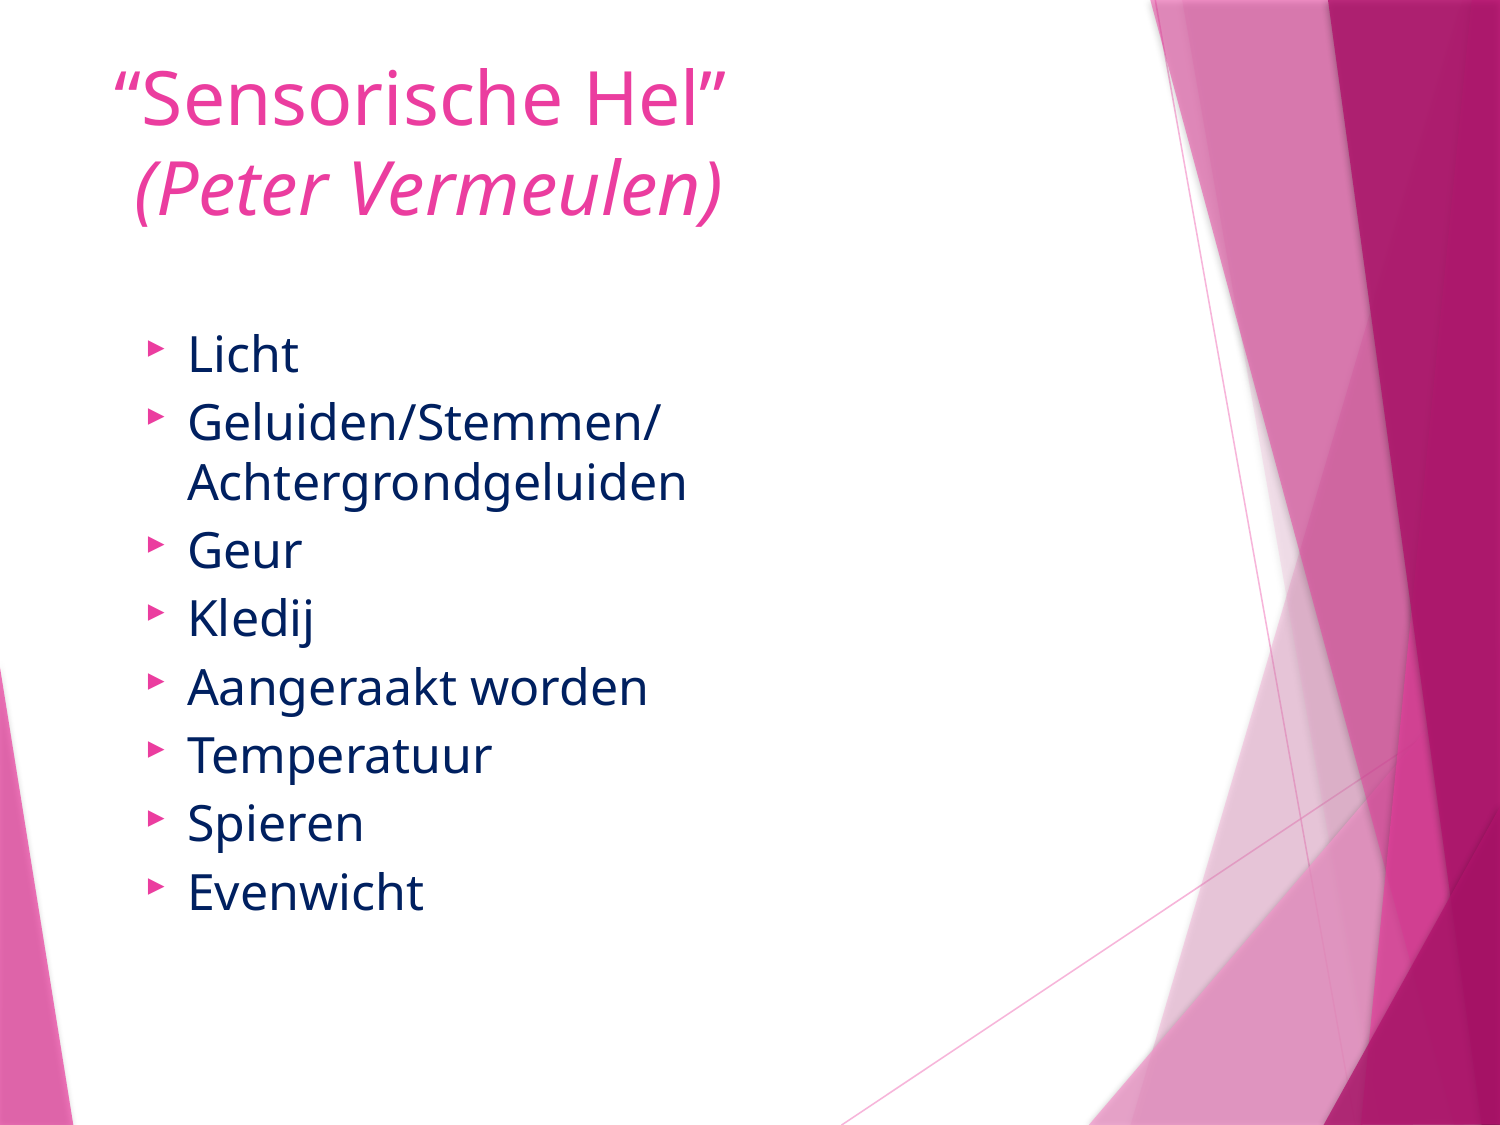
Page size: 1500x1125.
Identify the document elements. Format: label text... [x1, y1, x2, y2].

title “Sensorische Hel” (Peter Vermeulen) [99, 42, 1142, 260]
list Licht Geluiden/Stemmen/Achtergrondgeluiden Geur Kledij Aangeraakt worden Temperatuur Spieren Evenwicht [112, 314, 1154, 952]
